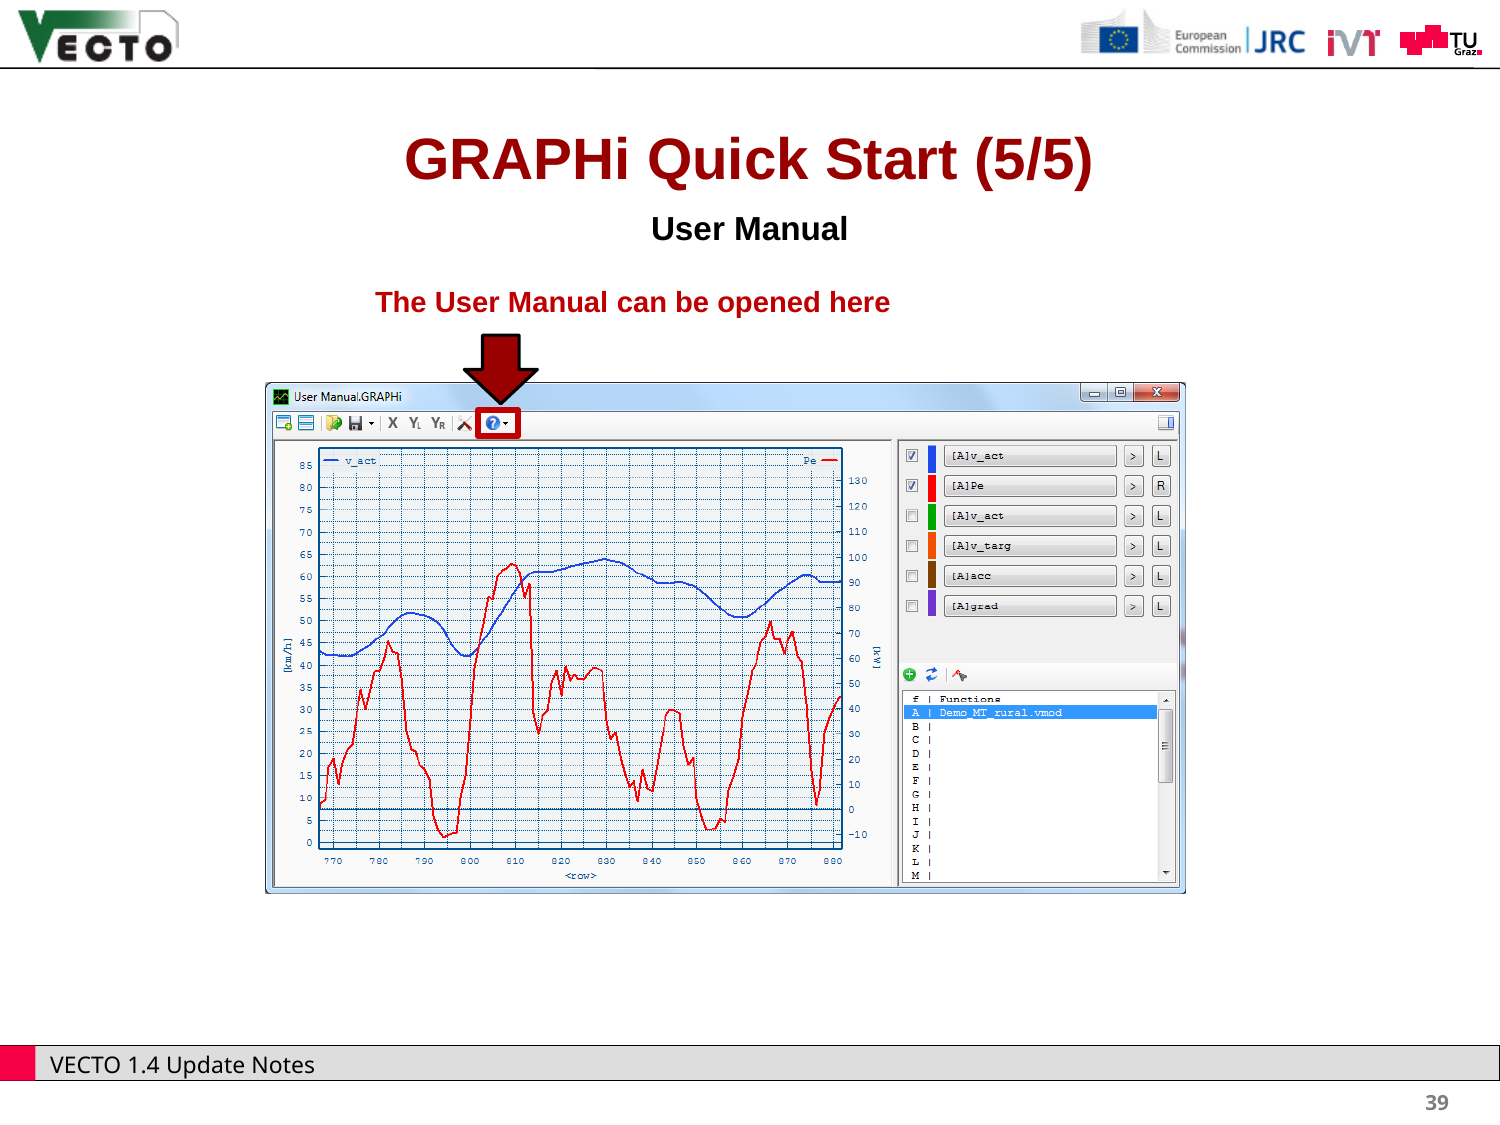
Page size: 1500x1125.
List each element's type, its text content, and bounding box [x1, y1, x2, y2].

text_box [464, 335, 538, 380]
picture [1080, 7, 1306, 54]
picture [265, 382, 1187, 894]
title GRAPHi Quick Start (5/5) [0, 127, 1500, 185]
text_box User Manual [0, 199, 1500, 255]
text_box The User Manual can be opened here [360, 276, 1093, 326]
picture [1328, 30, 1380, 56]
picture [17, 9, 179, 65]
